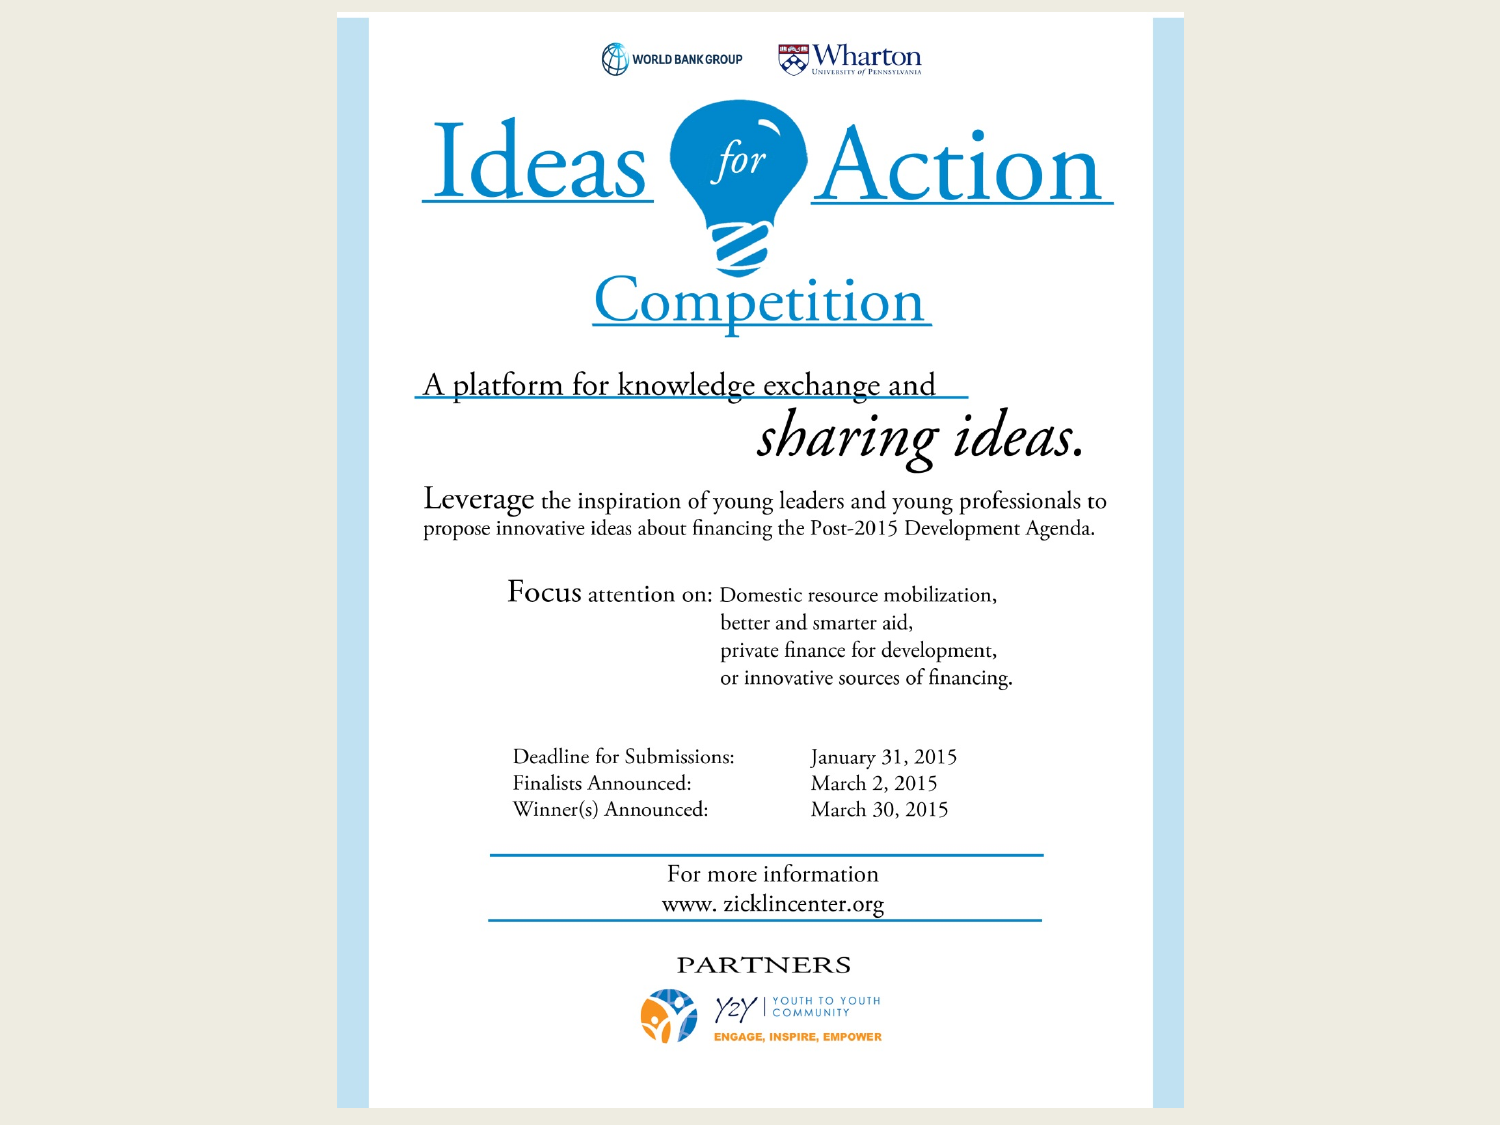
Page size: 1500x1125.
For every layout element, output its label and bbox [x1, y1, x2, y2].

picture [337, 12, 1184, 1108]
